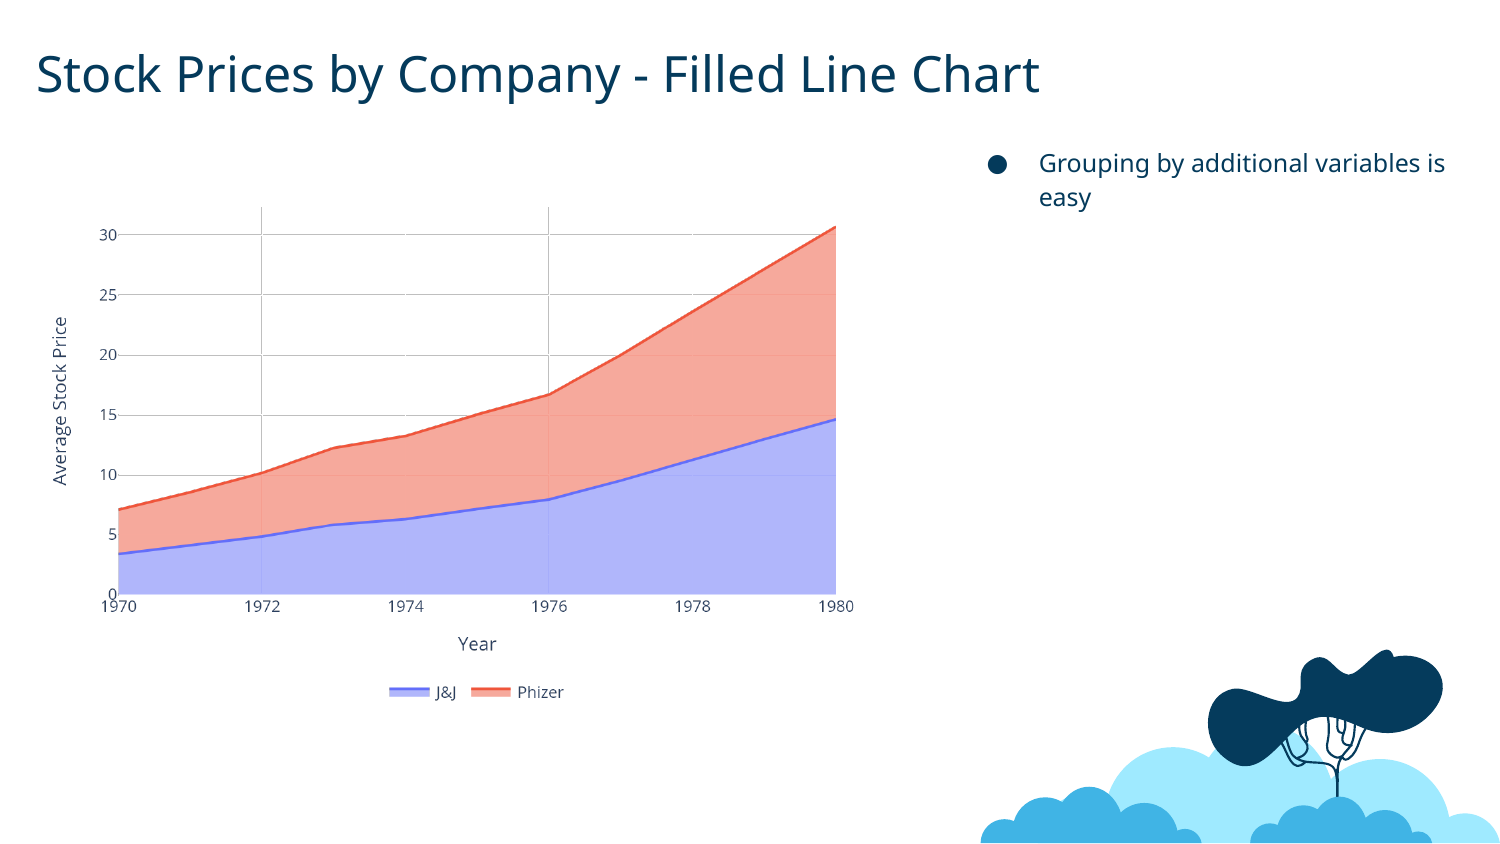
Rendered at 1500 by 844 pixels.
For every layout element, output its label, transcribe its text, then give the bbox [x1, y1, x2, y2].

title Stock Prices by Company - Filled Line Chart [21, 26, 1286, 107]
list Grouping by additional variables is easy [948, 127, 1479, 625]
picture [21, 127, 933, 726]
